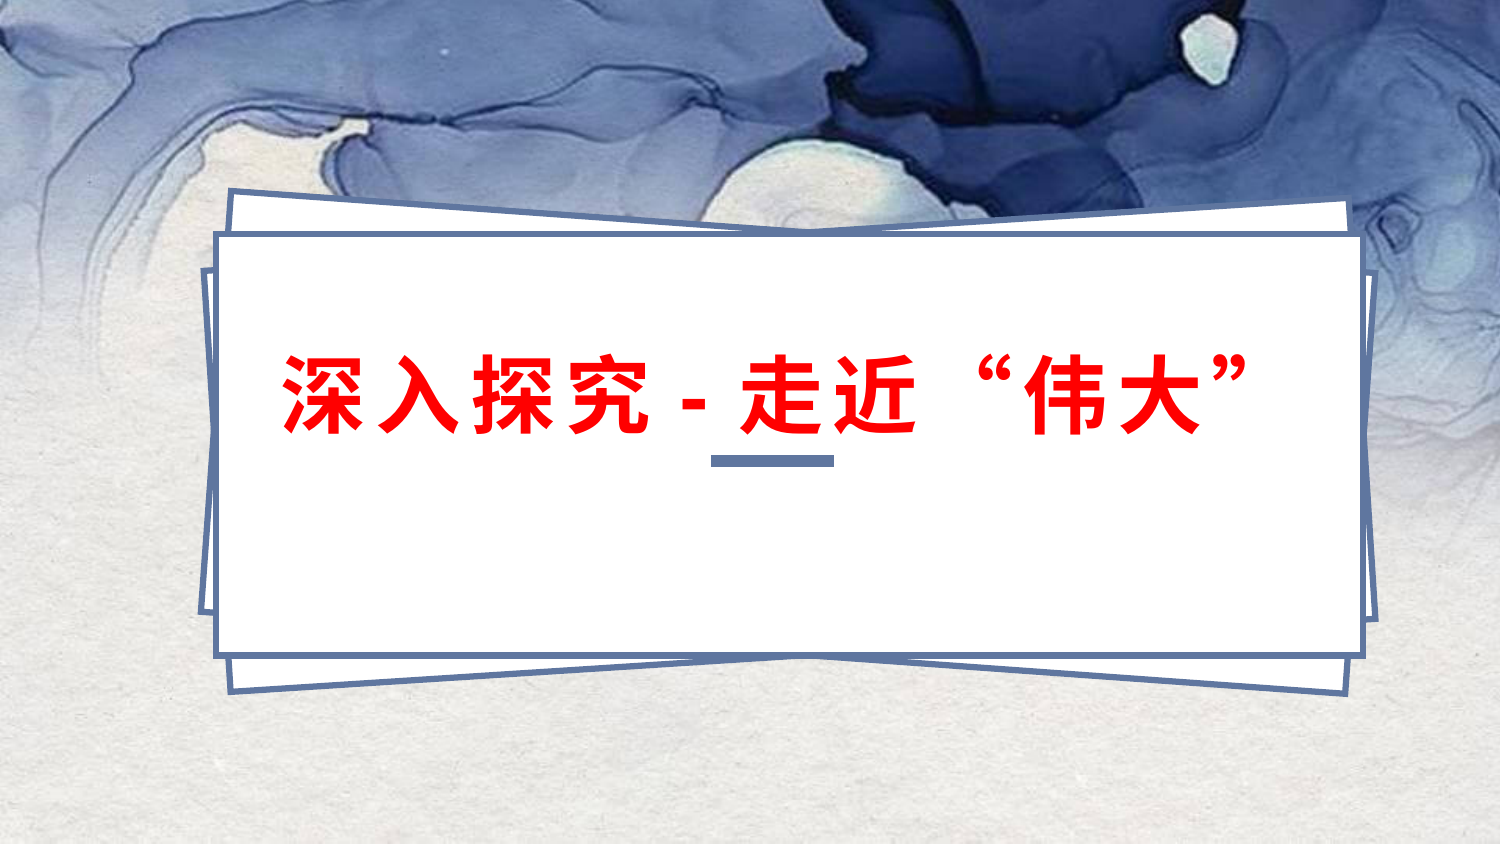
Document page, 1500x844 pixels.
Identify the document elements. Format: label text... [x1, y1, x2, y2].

picture [0, 0, 1500, 844]
title 深入探究-走近“伟大” [263, 300, 1316, 445]
